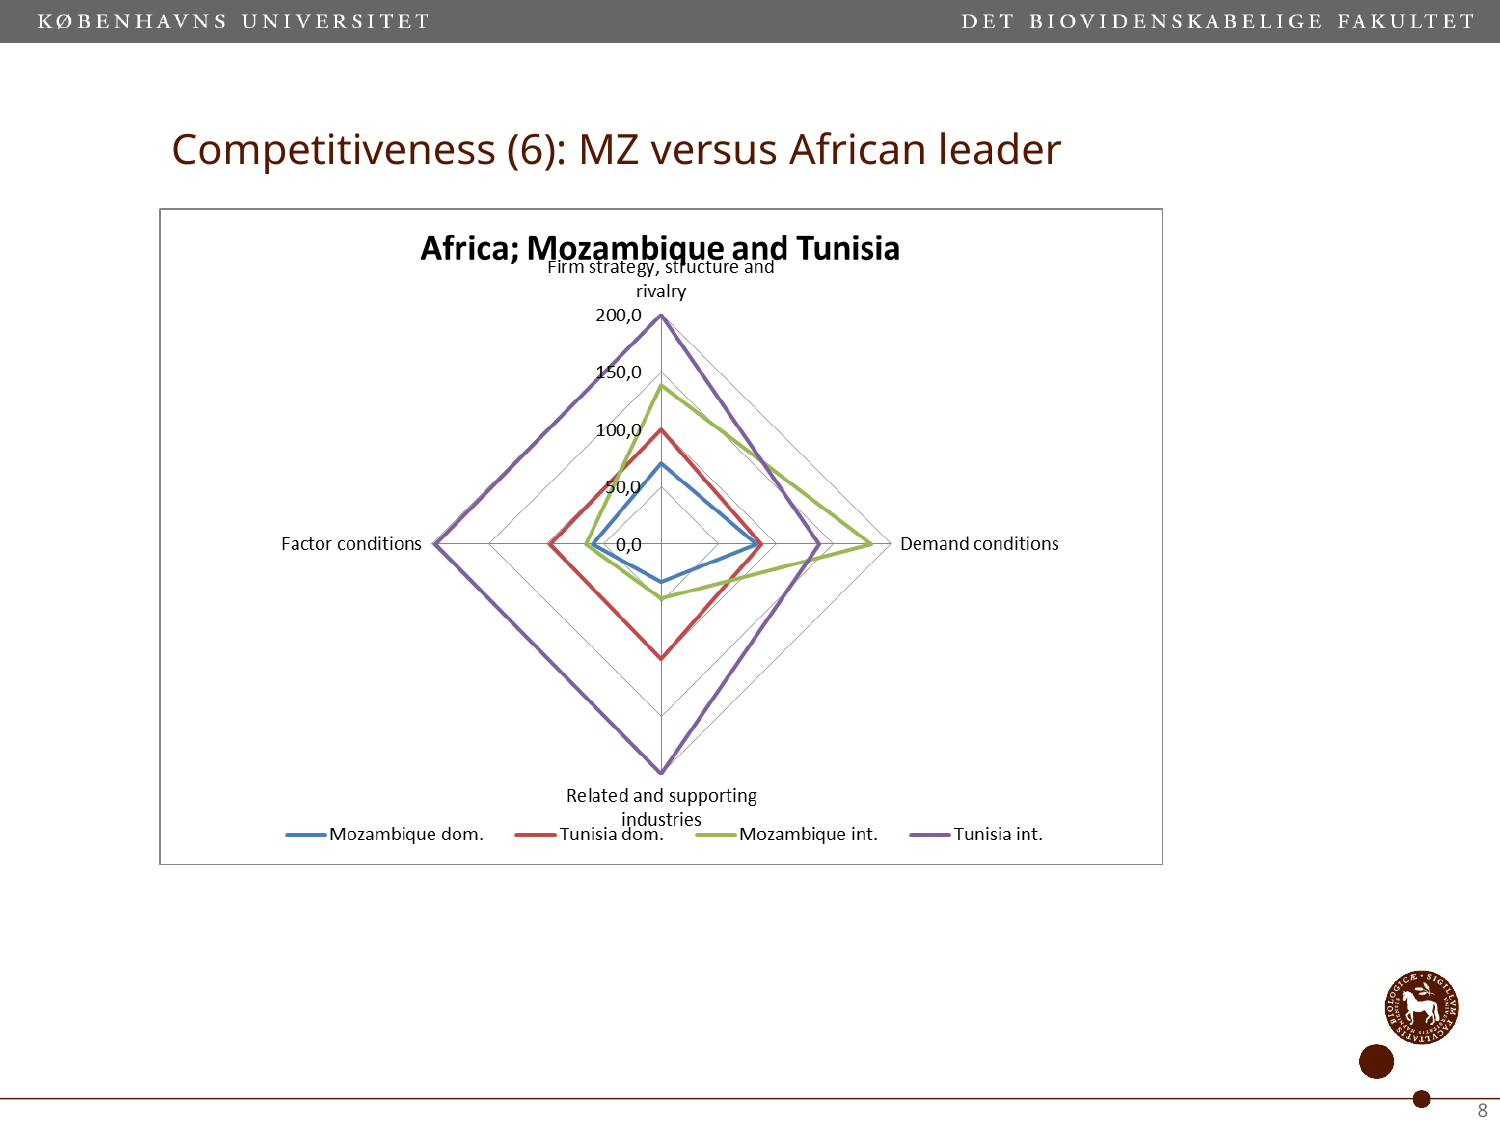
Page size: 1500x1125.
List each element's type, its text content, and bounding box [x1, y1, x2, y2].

title Competitiveness (6): MZ versus African leader [170, 77, 1211, 173]
picture [0, 1100, 1500, 1125]
picture [0, 0, 1500, 43]
picture [0, 914, 1500, 1097]
picture [159, 207, 1164, 866]
